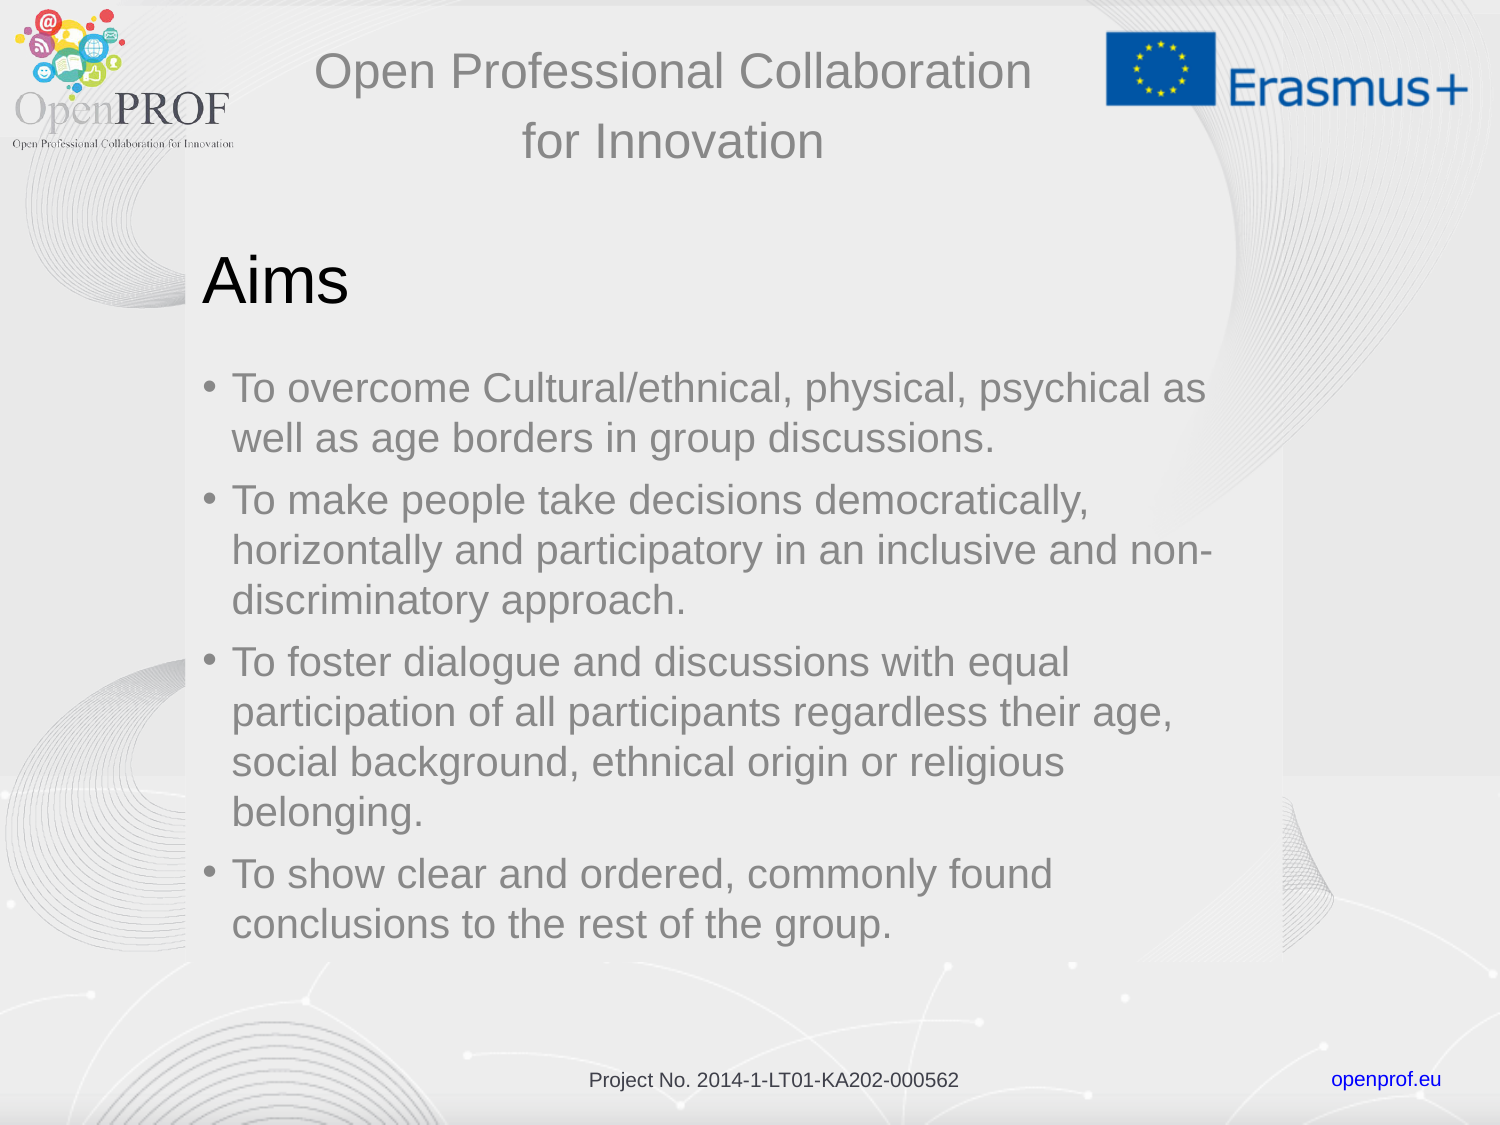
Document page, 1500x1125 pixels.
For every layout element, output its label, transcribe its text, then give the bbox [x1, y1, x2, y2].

picture [0, 0, 1500, 1125]
title Aims [187, 249, 1317, 386]
text_box Open Professional Collaboration for Innovation [251, 31, 1110, 156]
subtitle To overcome Cultural/ethnical, physical, psychical as well as age borders in group discussions. To make people take decisions democratically, horizontally and participatory in an inclusive and non-discriminatory approach. To foster dialogue and discussions with equal participation of all participants regardless their age, social background, ethnical origin or religious belonging. To show clear and ordered, commonly found conclusions to the rest of the group. [187, 353, 1275, 984]
